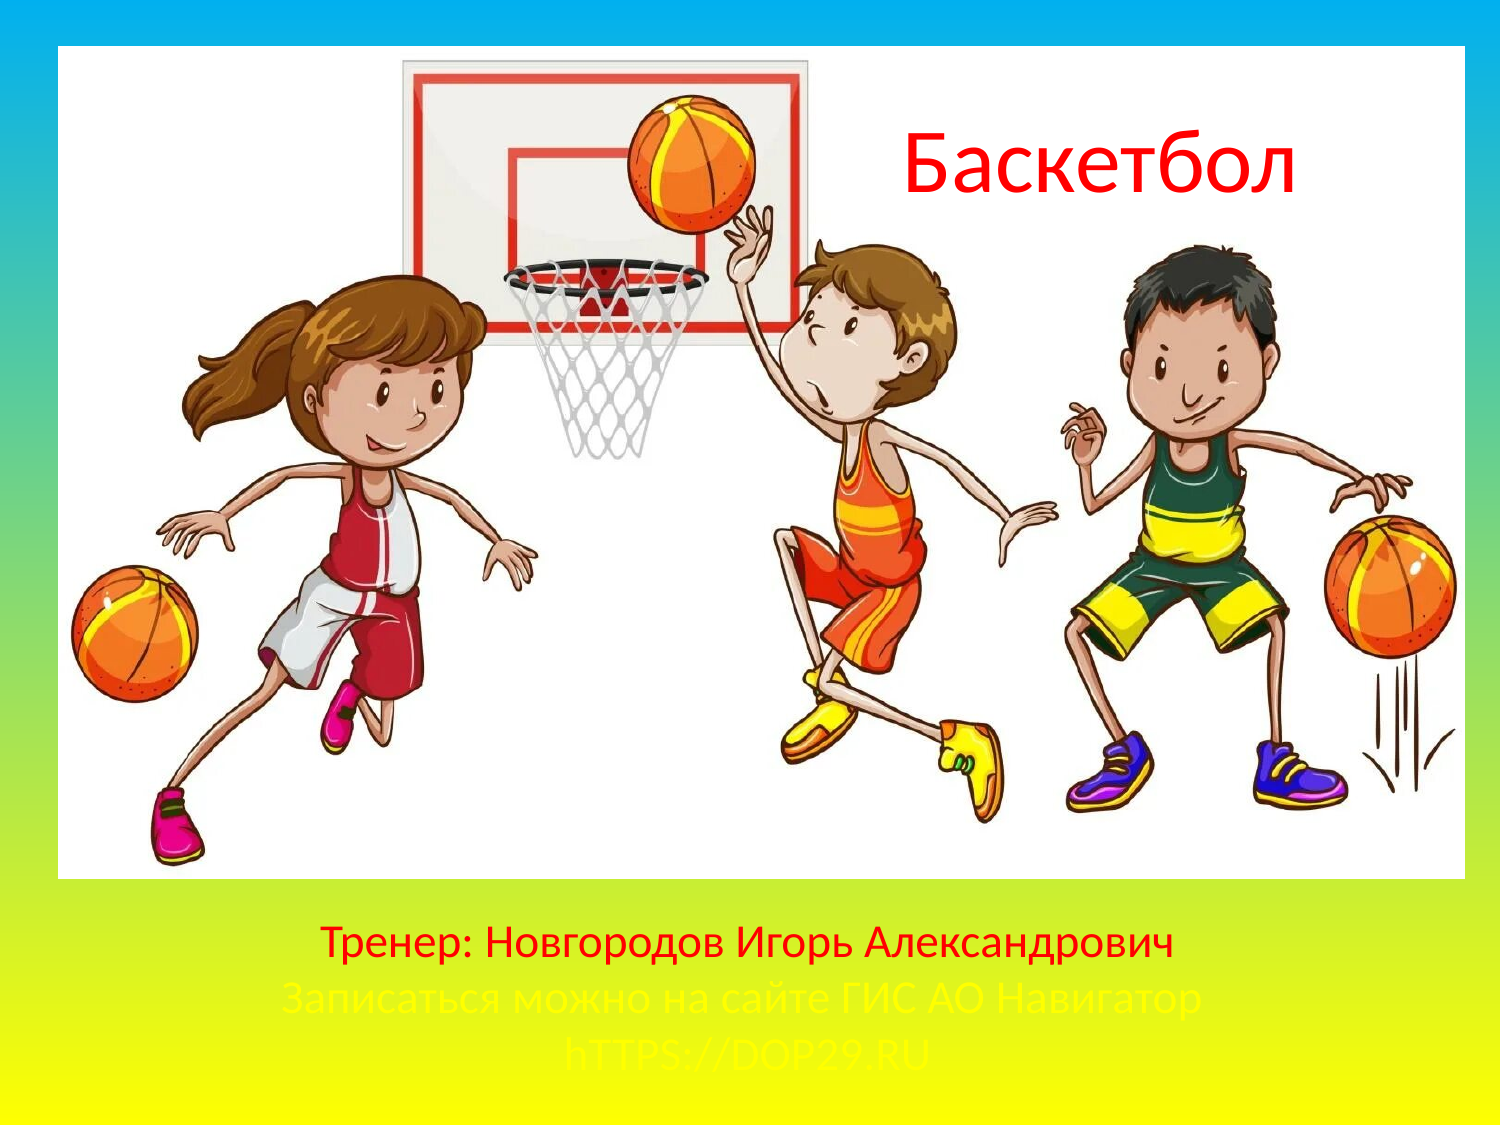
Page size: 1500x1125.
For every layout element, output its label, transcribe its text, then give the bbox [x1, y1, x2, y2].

title Баскетбол [785, 35, 1416, 45]
subtitle Тренер: Новгородов Игорь Александрович Записаться можно на сайте ГИС АО Навигатор hTTPS://DOP29.RU [222, 902, 1273, 1090]
picture [58, 47, 1473, 880]
